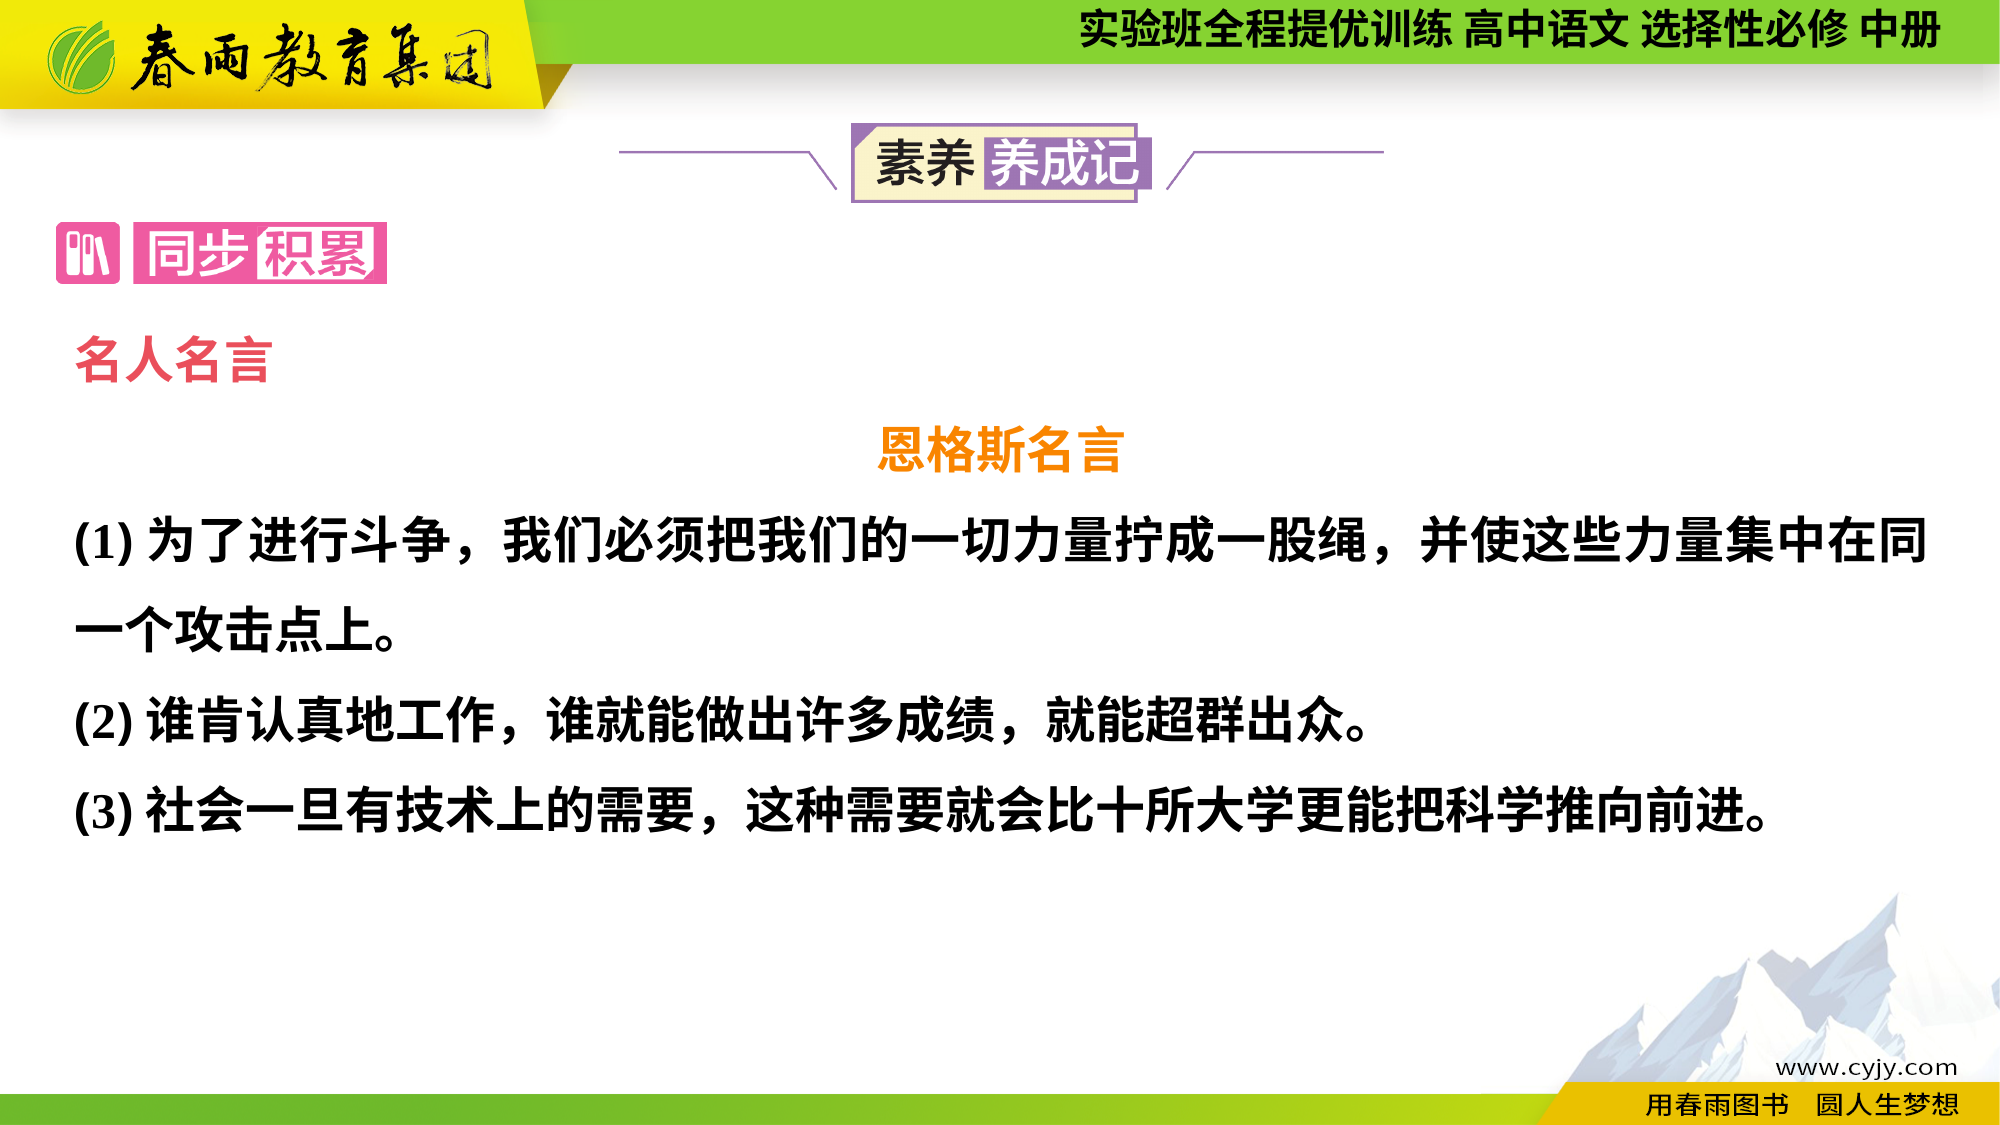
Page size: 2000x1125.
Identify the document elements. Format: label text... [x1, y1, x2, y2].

picture [0, 0, 2000, 1125]
list 名人名言 恩格斯名言 (1)为了进行斗争，我们必须把我们的一切力量拧成一股绳，并使这些力量集中在同一个攻击点上。 (2)谁肯认真地工作，谁就能做出许多成绩，就能超群出众。 (3)社会一旦有技术上的需要，这种需要就会比十所大学更能把科学推向前进。 [59, 290, 1944, 852]
